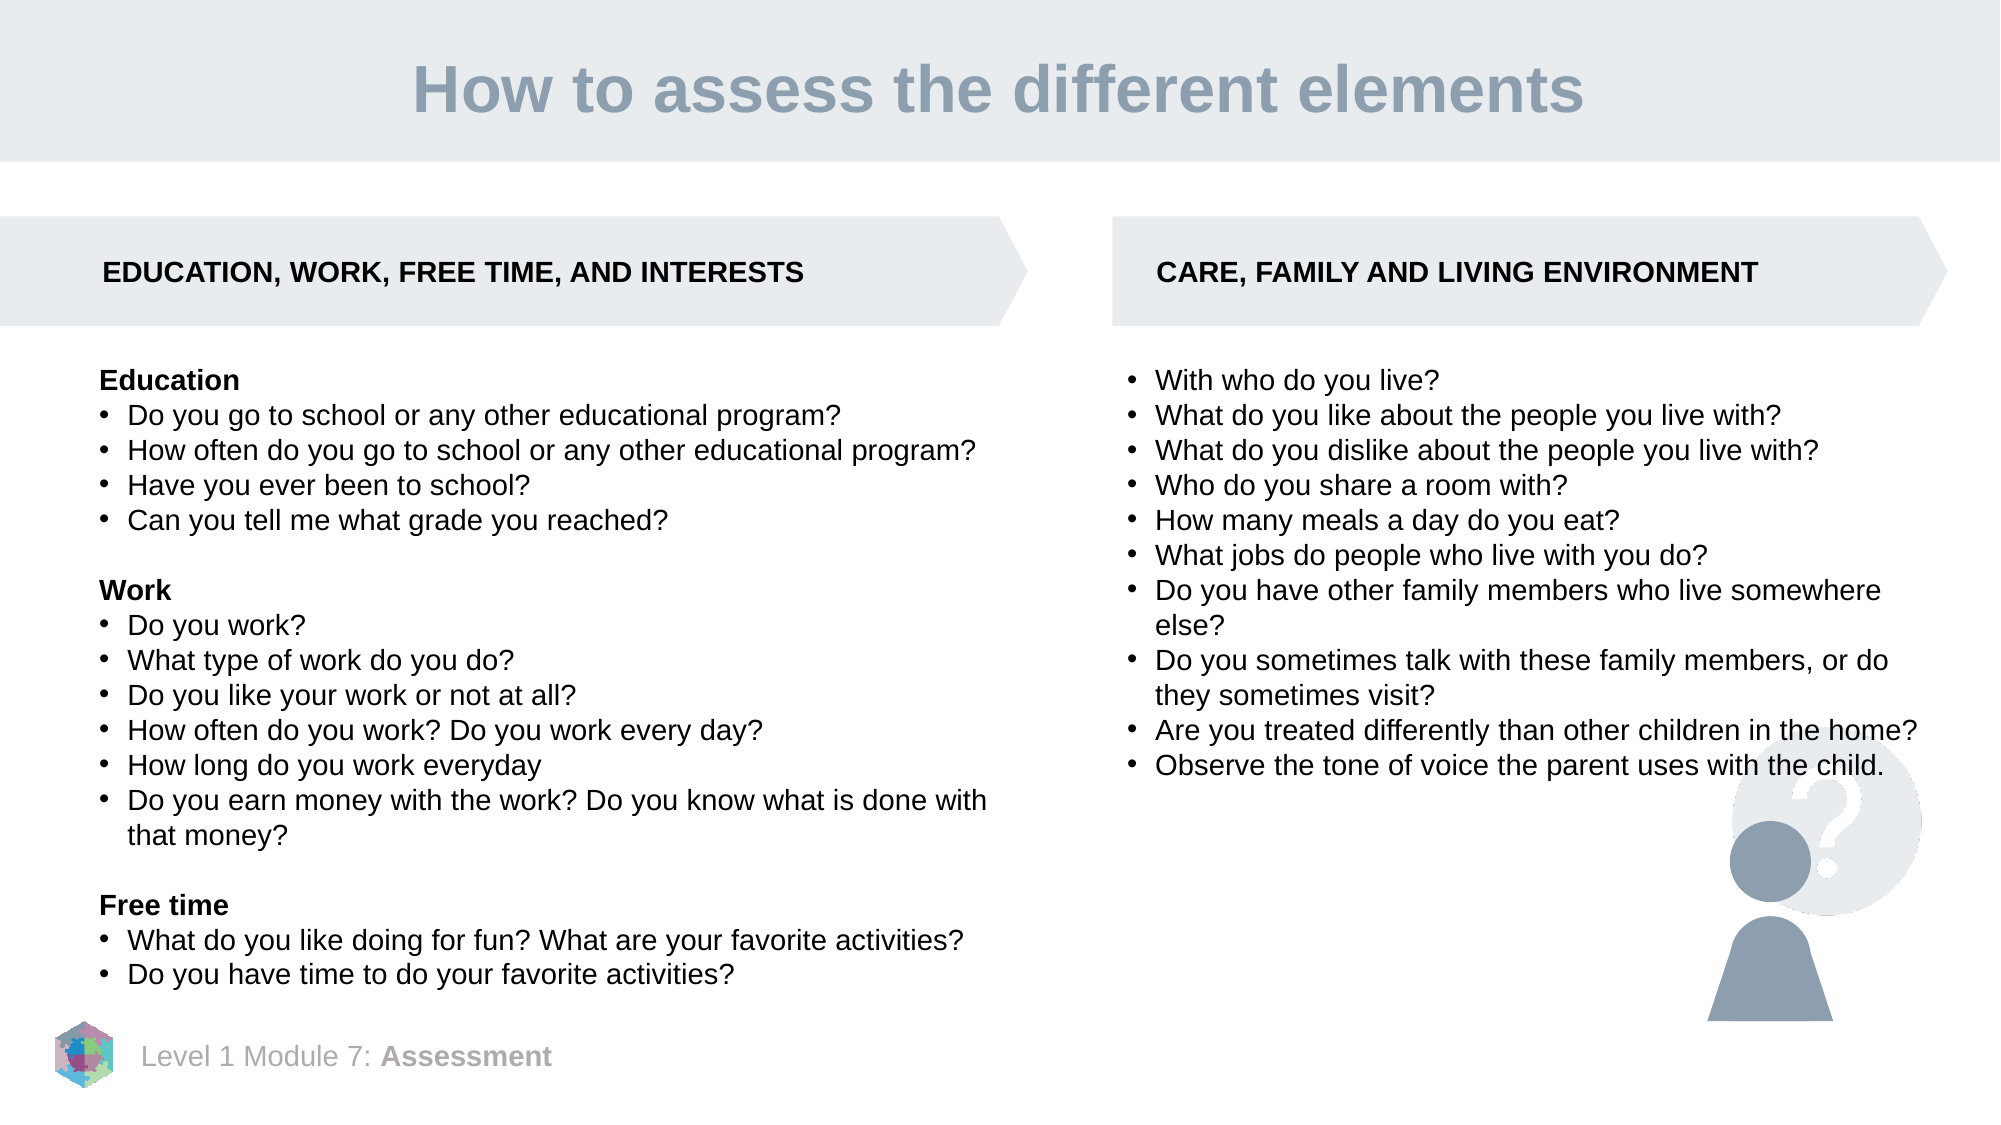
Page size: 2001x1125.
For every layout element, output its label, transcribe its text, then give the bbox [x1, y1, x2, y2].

text_box With who do you live? What do you like about the people you live with? What do you dislike about the people you live with? Who do you share a room with? How many meals a day do you eat? What jobs do people who live with you do? Do you have other family members who live somewhere else? Do you sometimes talk with these family members, or do they sometimes visit? Are you treated differently than other children in the home? Observe the tone of voice the parent uses with the child. [1112, 354, 1948, 789]
text_box EDUCATION, WORK, FREE TIME, AND INTERESTS [0, 215, 1030, 327]
text_box Education Do you go to school or any other educational program? How often do you go to school or any other educational program? Have you ever been to school? Can you tell me what grade you reached? Work Do you work? What type of work do you do? Do you like your work or not at all? How often do you work? Do you work every day? How long do you work everyday Do you earn money with the work? Do you know what is done with that money? Free time What do you like doing for fun? What are your favorite activities? Do you have time to do your favorite activities? [84, 354, 1028, 999]
title How to assess the different elements [137, 19, 1863, 163]
picture [1707, 702, 1946, 940]
picture [55, 1021, 113, 1088]
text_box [1707, 820, 1834, 1022]
text_box CARE, FAMILY AND LIVING ENVIRONMENT [1111, 215, 1949, 327]
